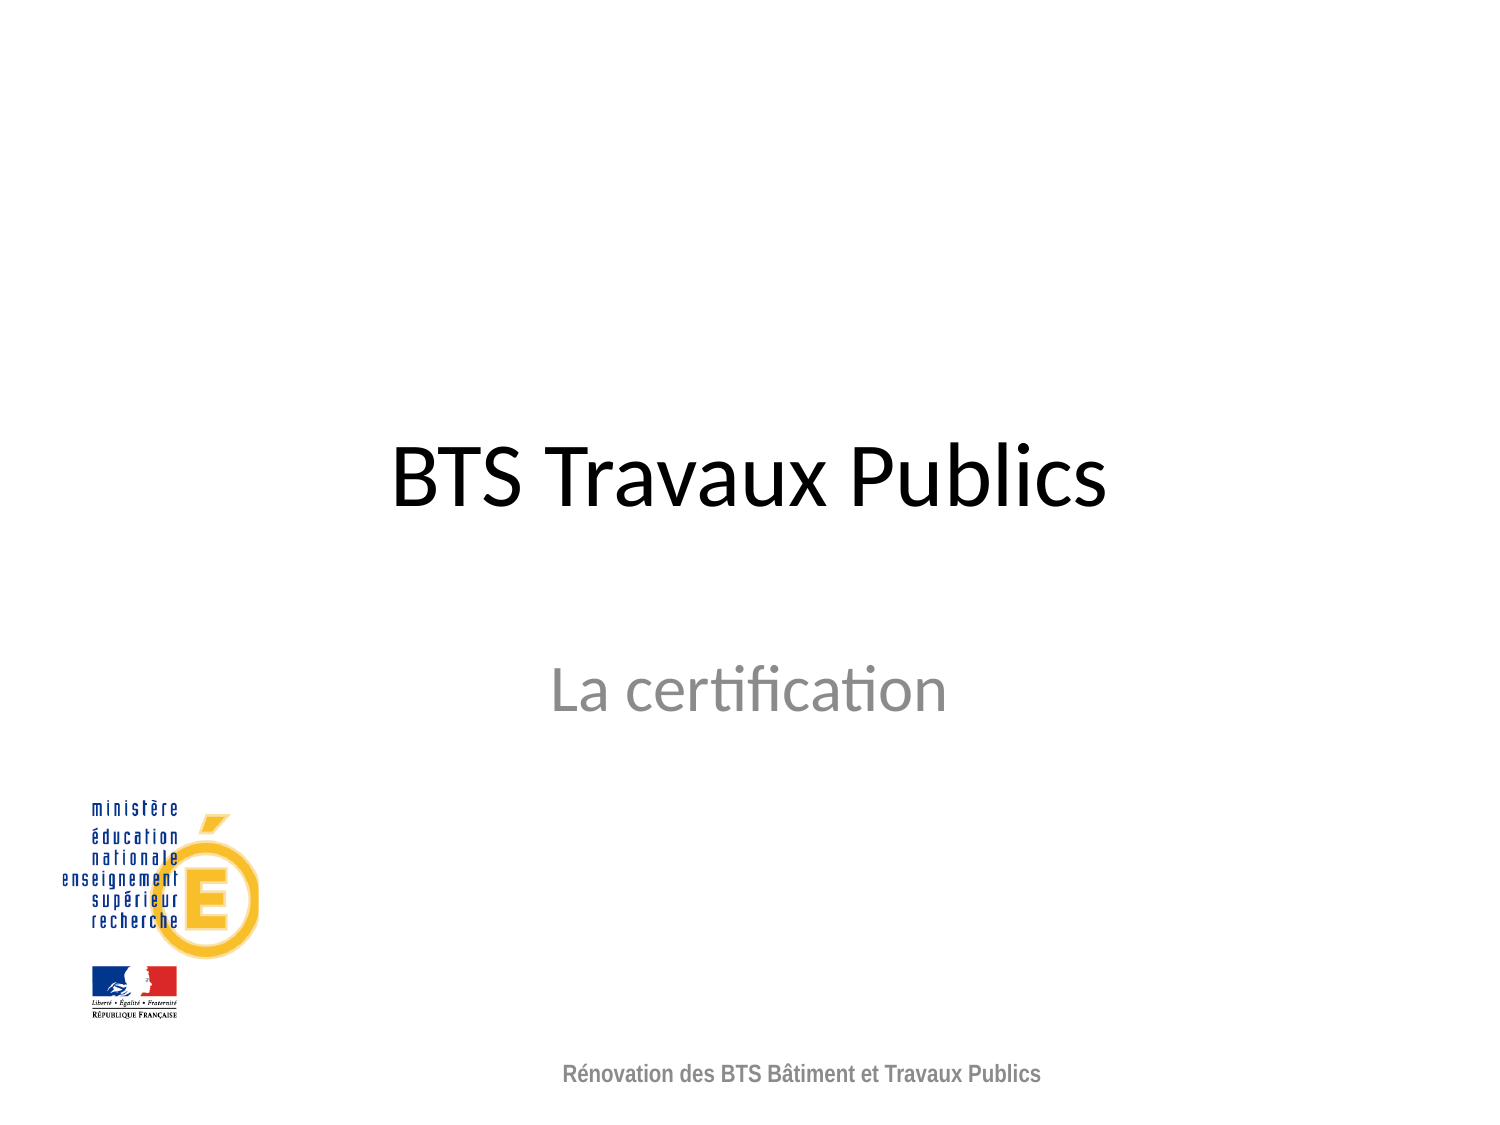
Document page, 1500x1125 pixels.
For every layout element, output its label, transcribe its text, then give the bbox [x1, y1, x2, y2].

footer Rénovation des BTS Bâtiment et Travaux Publics [512, 1042, 1093, 1103]
title BTS Travaux Publics [112, 349, 1388, 591]
subtitle La certification [224, 637, 1276, 926]
